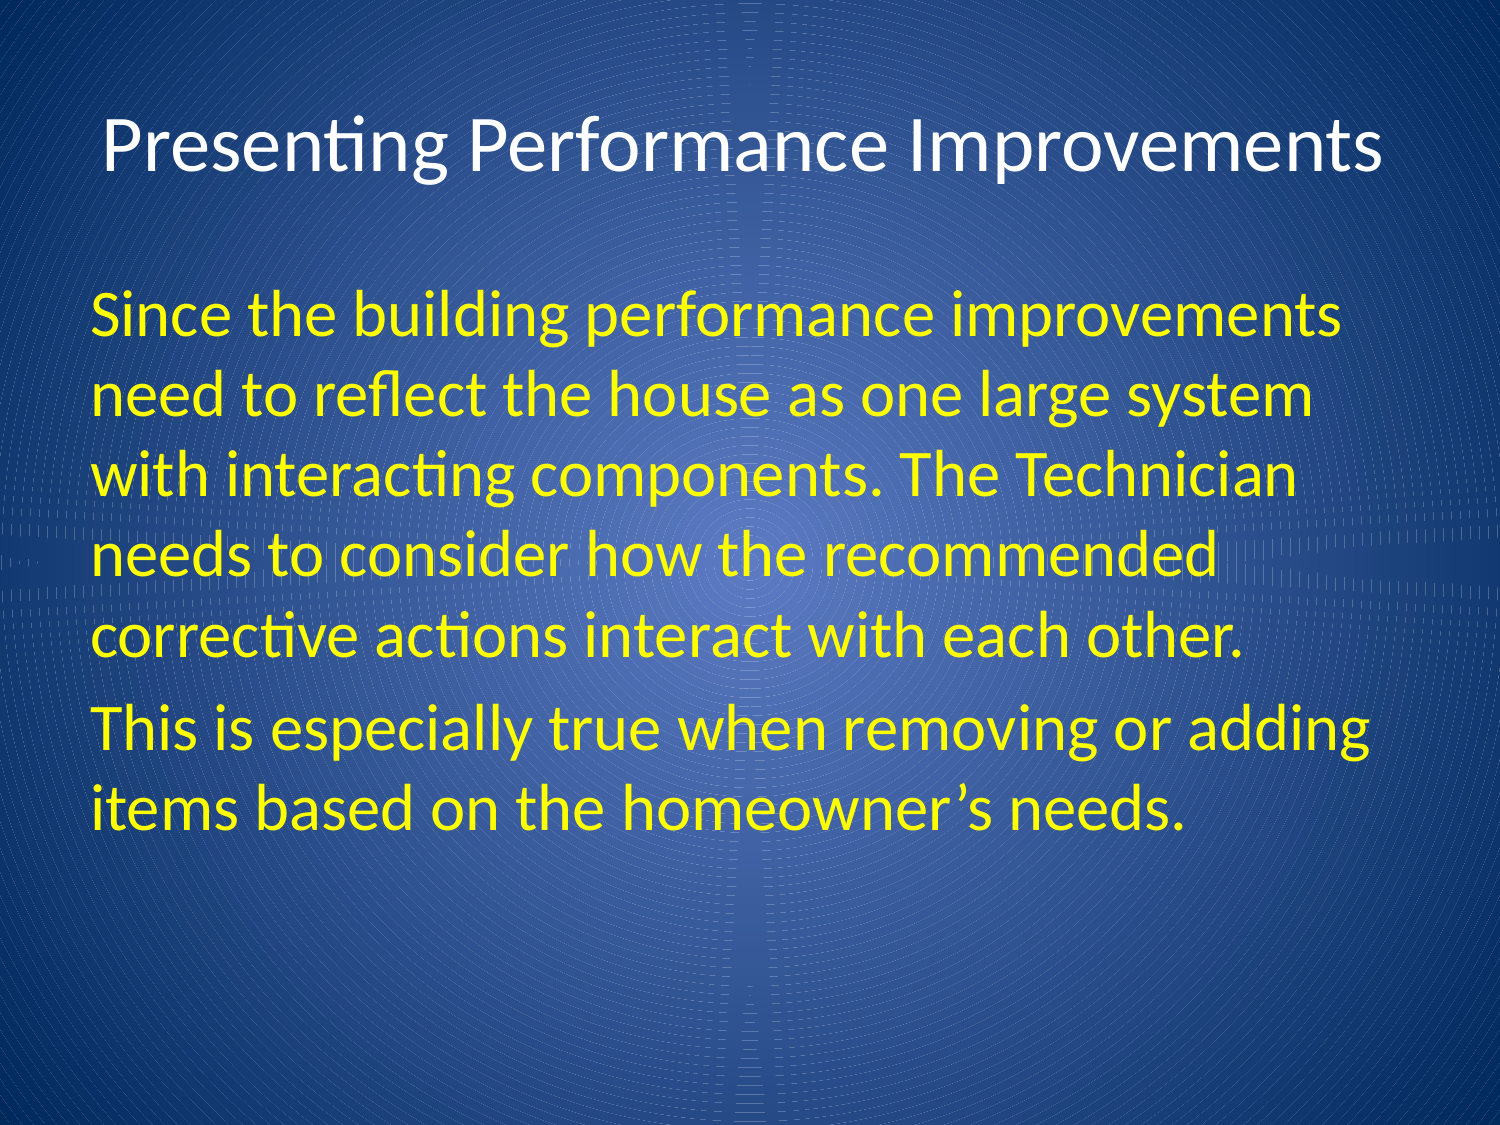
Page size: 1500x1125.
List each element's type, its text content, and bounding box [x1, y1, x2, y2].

title Presenting Performance Improvements [12, 45, 1475, 233]
list Since the building performance improvements need to reflect the house as one large system with interacting components. The Technician needs to consider how the recommended corrective actions interact with each other. This is especially true when removing or adding items based on the homeowner’s needs. [75, 262, 1425, 1005]
